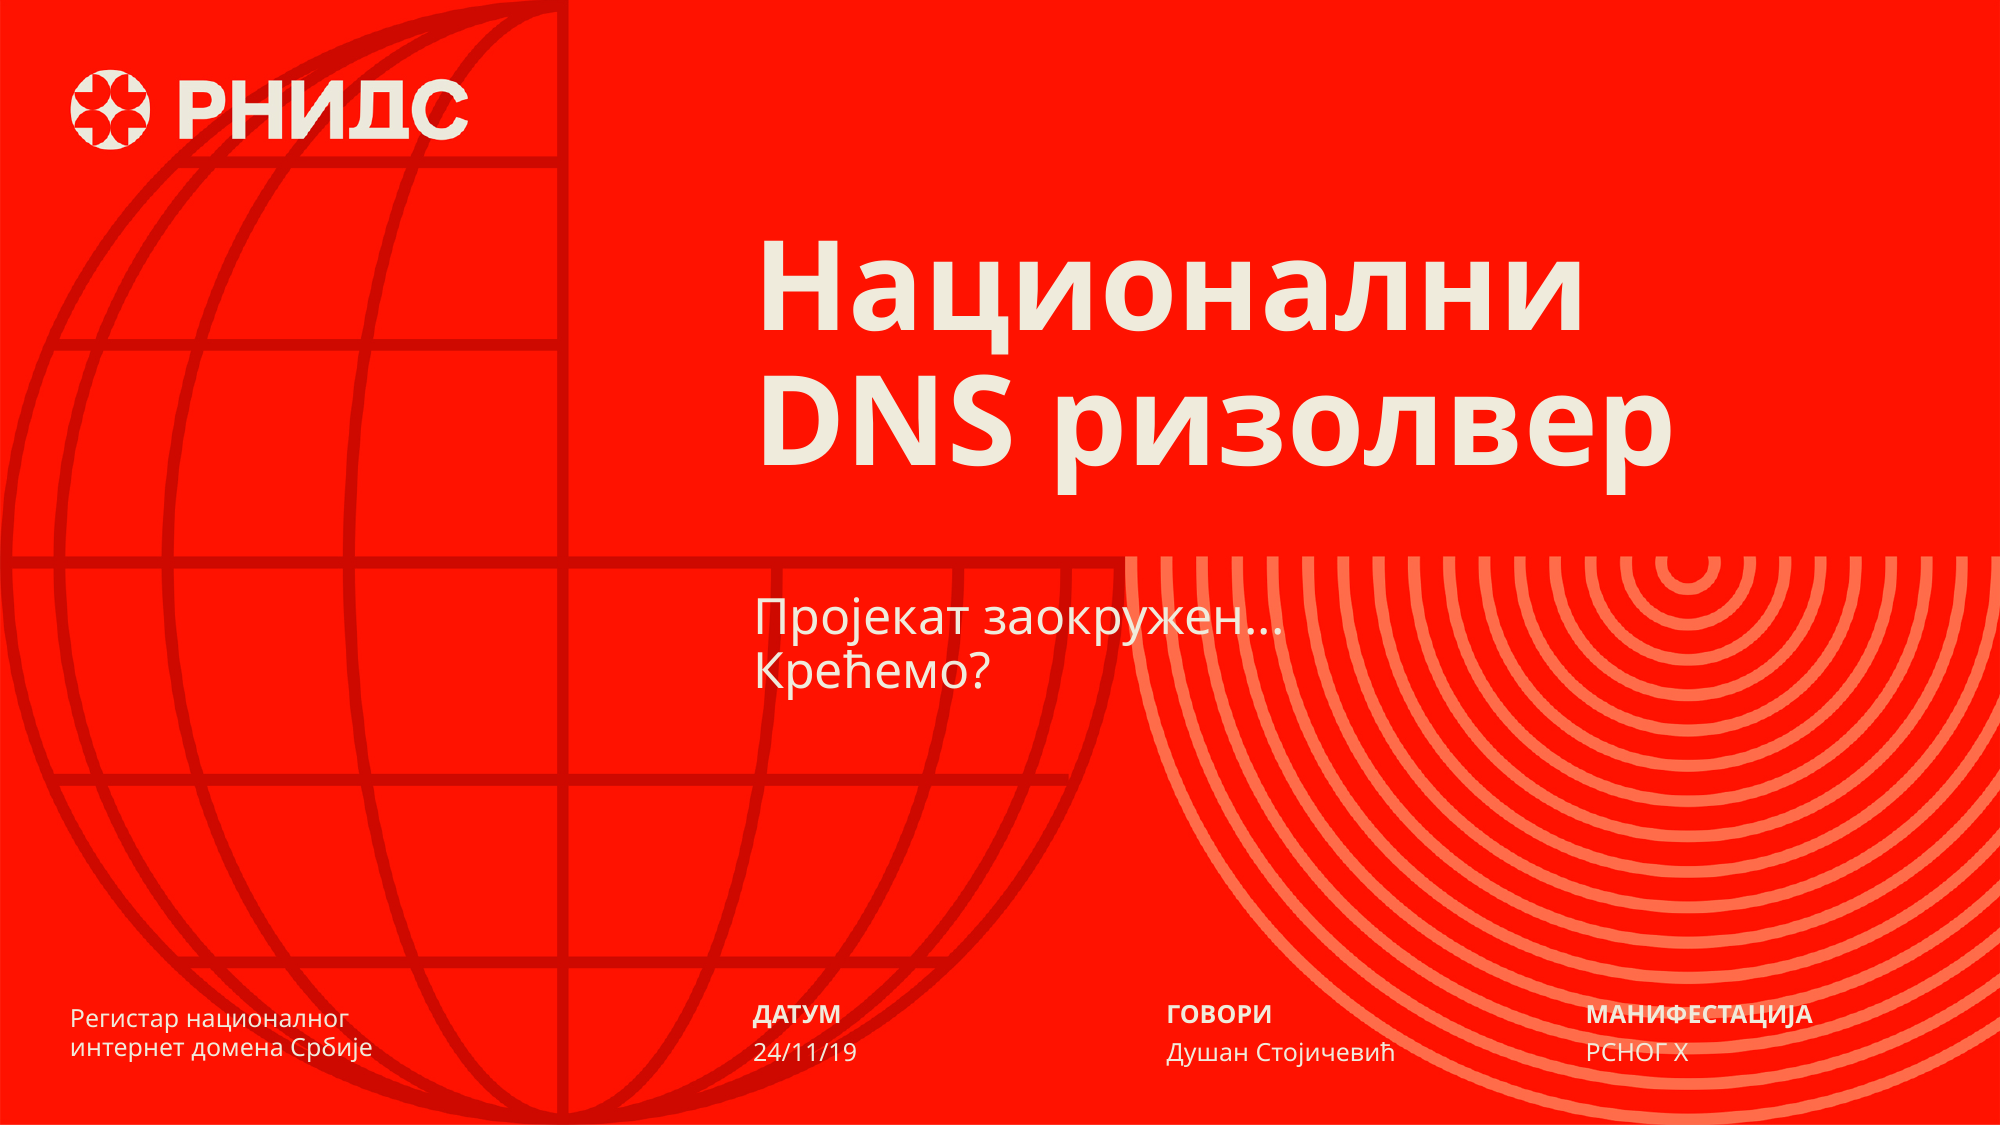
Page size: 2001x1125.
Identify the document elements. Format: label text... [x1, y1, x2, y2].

subtitle Пројекат заокружен... Крећемо? [753, 590, 1750, 863]
title Национални DNS ризолвер [753, 160, 1750, 555]
list Душан Стојичевић [1166, 1036, 1434, 1097]
picture [0, 0, 2000, 1125]
list 24/11/19 [753, 1036, 1021, 1067]
list РСНОГ Х [1585, 1036, 1853, 1067]
